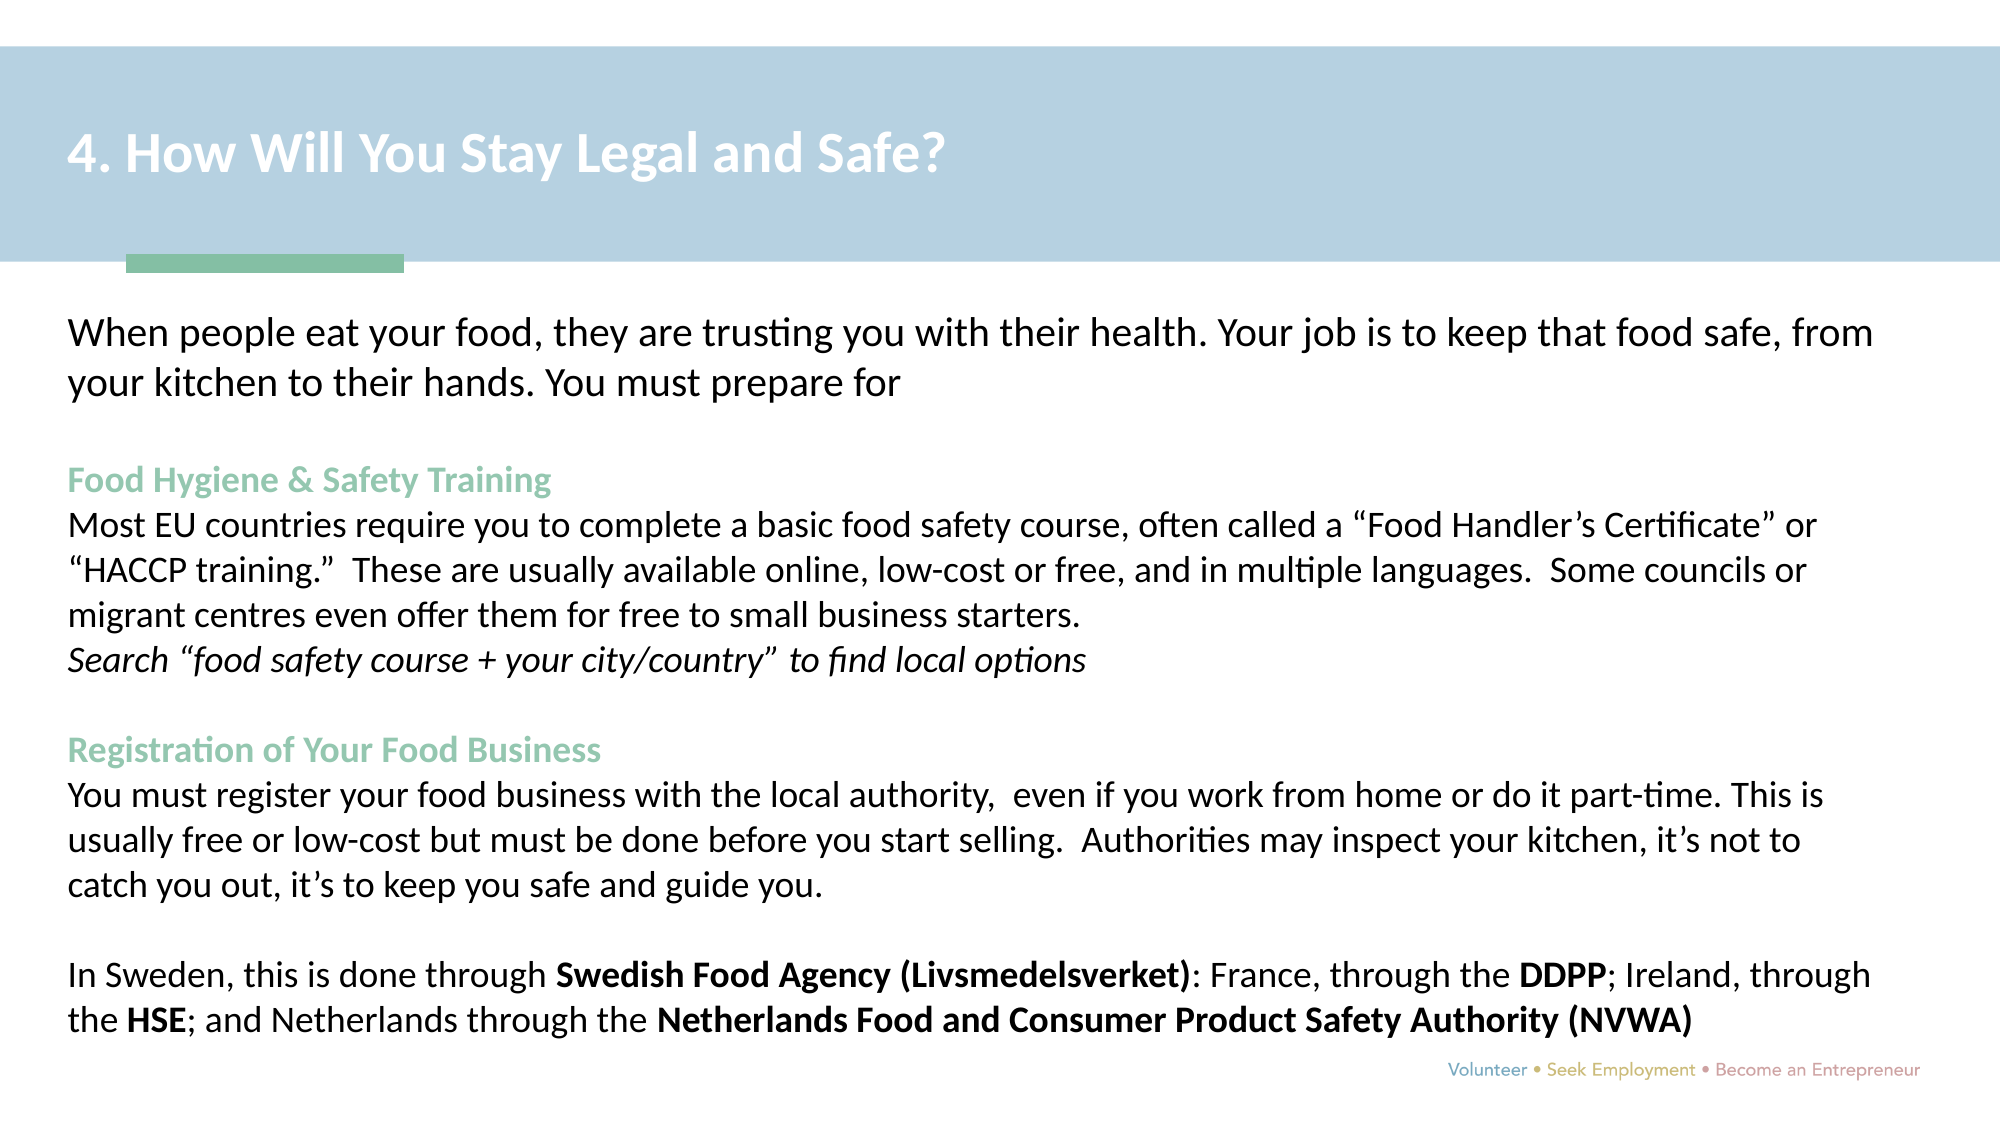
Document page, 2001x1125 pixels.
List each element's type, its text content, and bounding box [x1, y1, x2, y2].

picture [1903, 1046, 1971, 1103]
text_box When people eat your food, they are trusting you with their health. Your job is to keep that food safe, from your kitchen to their hands. You must prepare for Food Hygiene & Safety Training Most EU countries require you to complete a basic food safety course, often called a “Food Handler’s Certificate” or “HACCP training.” These are usually available online, low-cost or free, and in multiple languages. Some councils or migrant centres even offer them for free to small business starters. Search “food safety course + your city/country” to find local options Registration of Your Food Business You must register your food business with the local authority, even if you work from home or do it part-time. This is usually free or low-cost but must be done before you start selling. Authorities may inspect your kitchen, it’s not to catch you out, it’s to keep you safe and guide you. In Sweden, this is done through Swedish Food Agency (Livsmedelsverket): France, through the DDPP; Ireland, through the HSE; and Netherlands through the Netherlands Food and Consumer Product Safety Authority (NVWA) [52, 297, 1903, 1125]
list 4. How Will You Stay Legal and Safe? [52, 90, 1815, 275]
